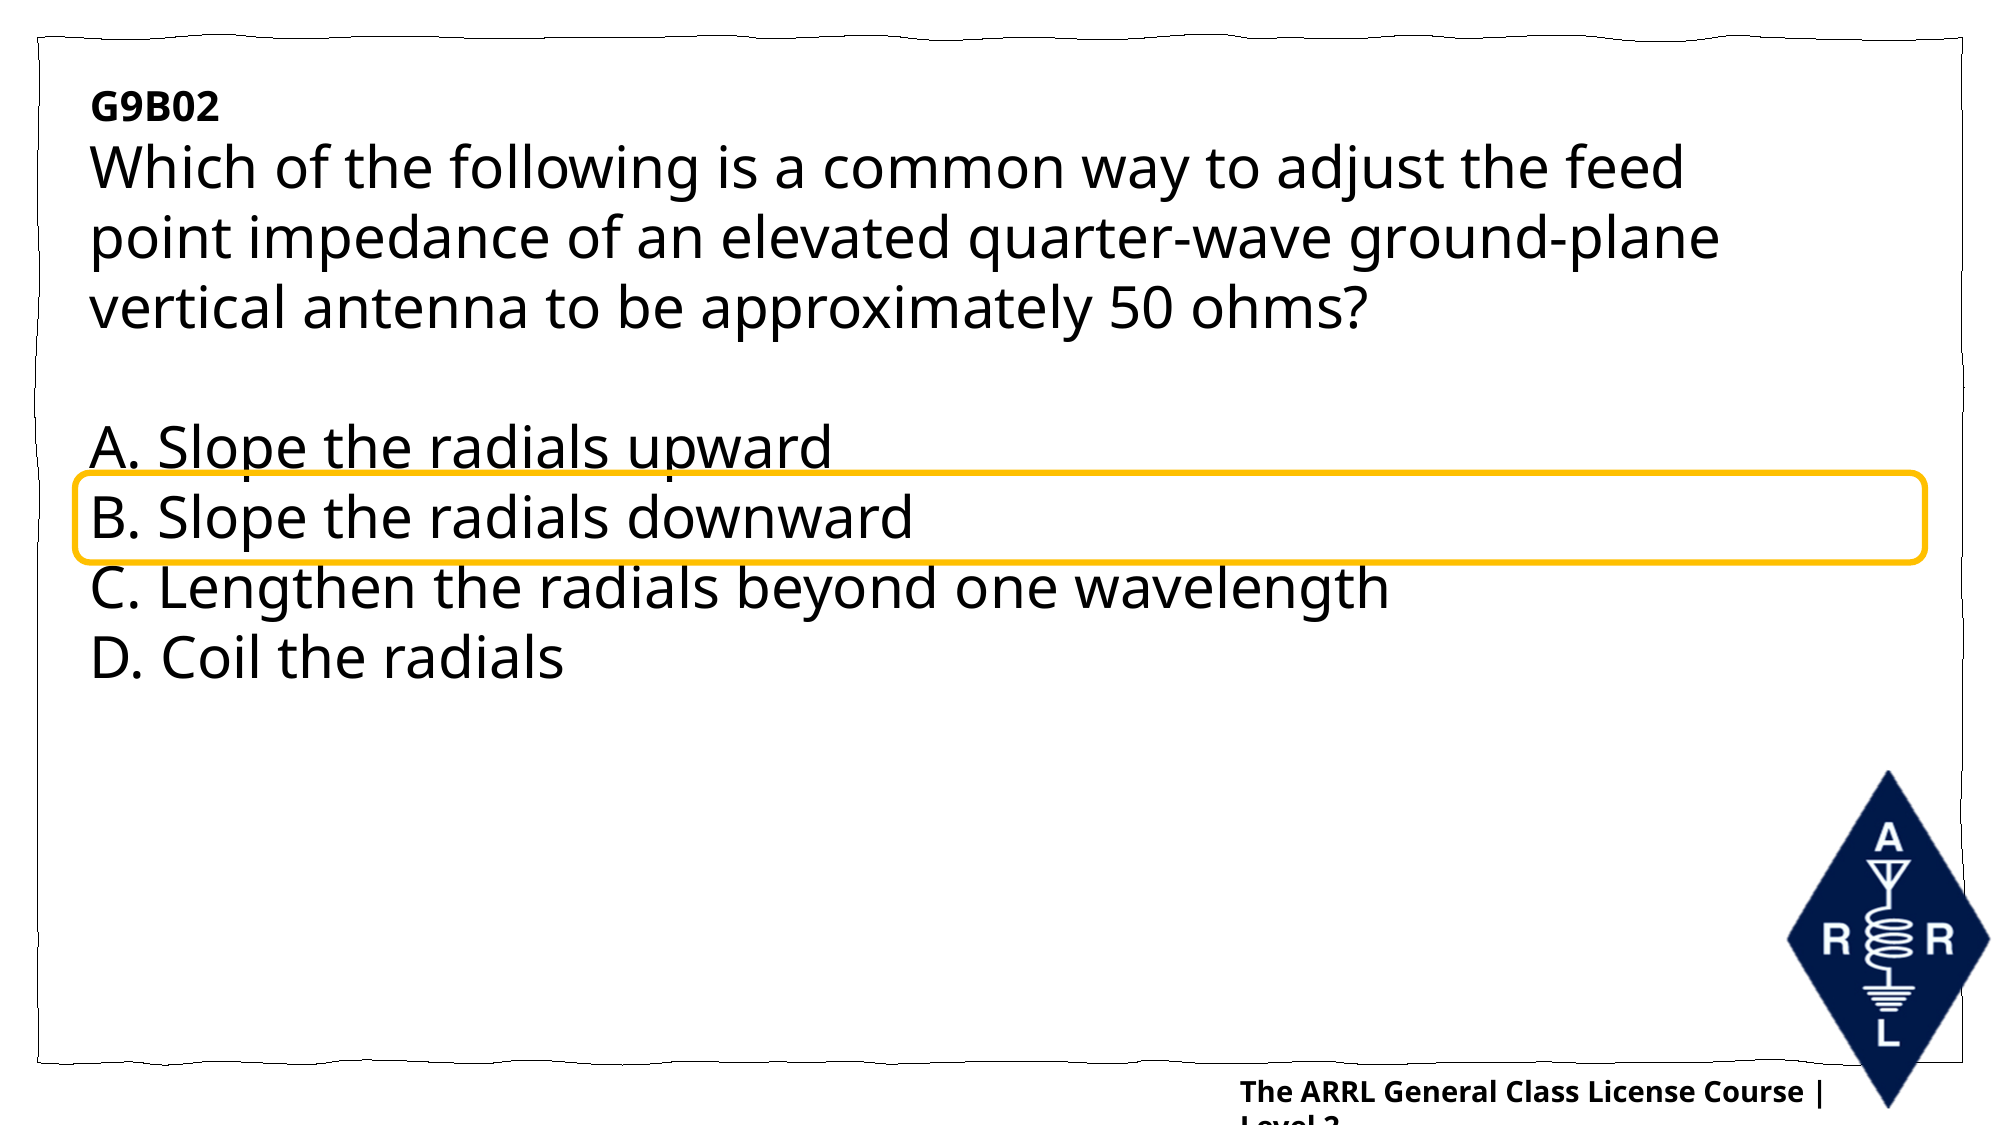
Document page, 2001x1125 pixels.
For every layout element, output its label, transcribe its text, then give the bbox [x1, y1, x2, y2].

picture [1773, 752, 1999, 1125]
text_box [73, 471, 1927, 564]
text_box G9B02 Which of the following is a common way to adjust the feed point impedance of an elevated quarter-wave ground-plane vertical antenna to be approximately 50 ohms? A. Slope the radials upward B. Slope the radials downward C. Lengthen the radials beyond one wavelength D. Coil the radials [75, 72, 1850, 479]
text_box G9B02 Which of the following is a common way to adjust the feed point impedance of an elevated quarter-wave ground-plane vertical antenna to be approximately 50 ohms? A. Slope the radials upward B. Slope the radials downward C. Lengthen the radials beyond one wavelength D. Coil the radials [75, 556, 1850, 698]
